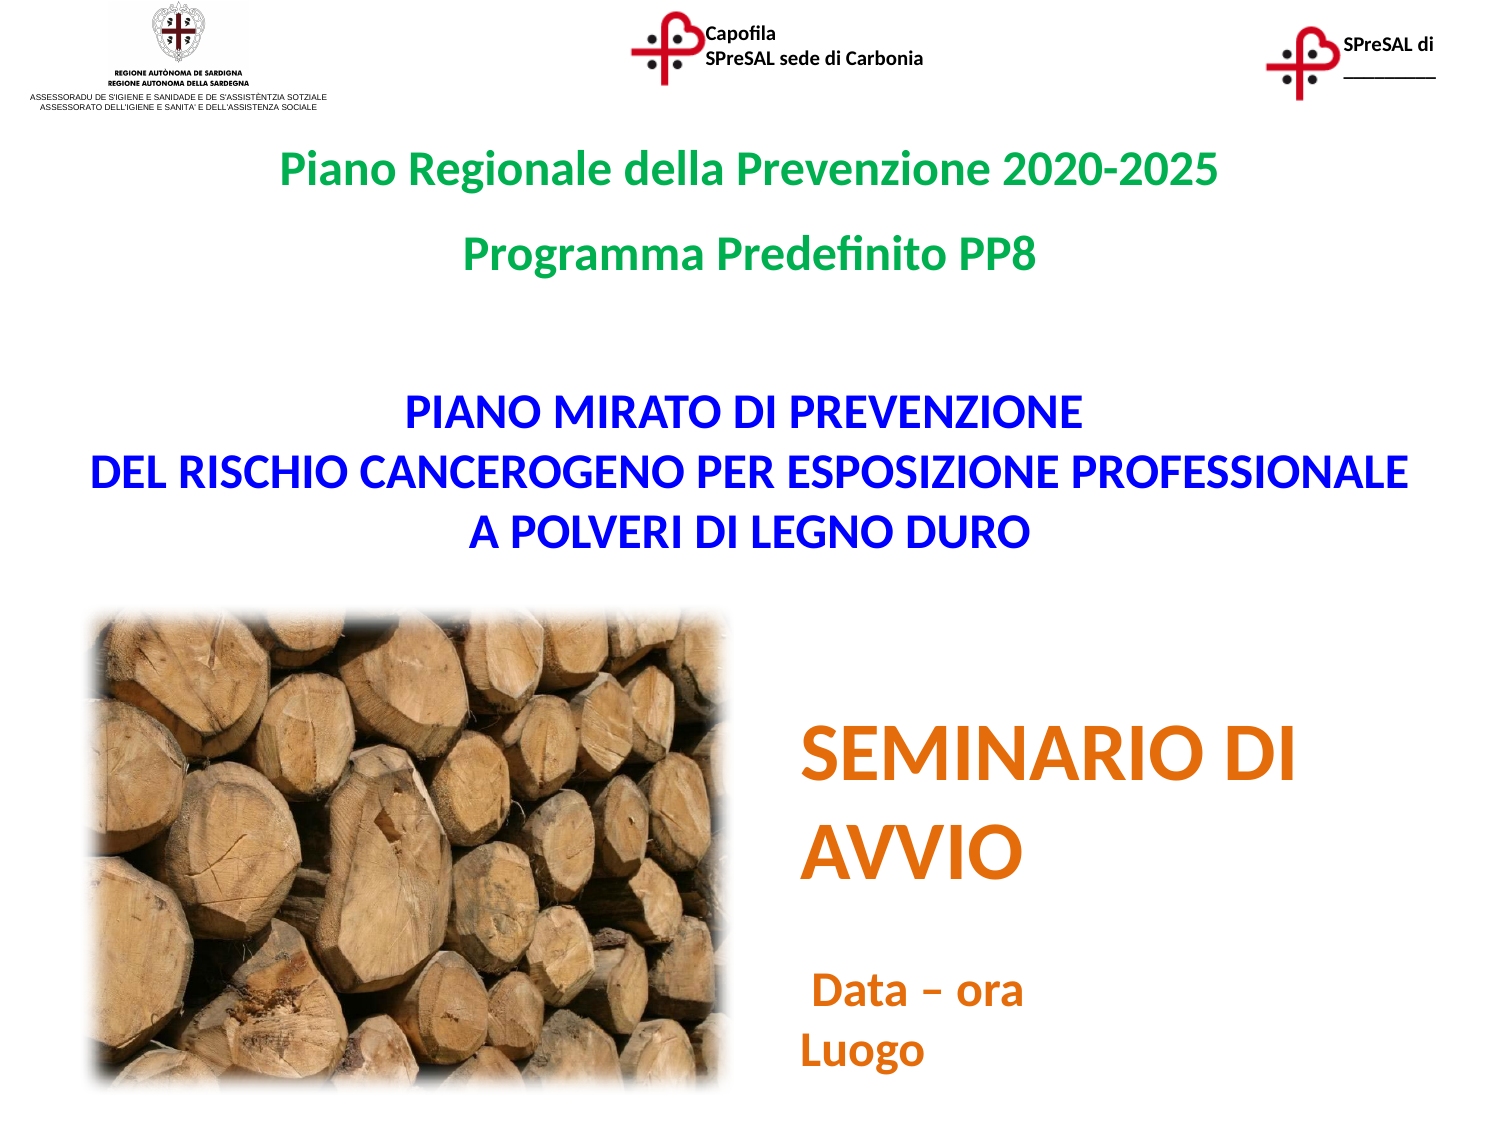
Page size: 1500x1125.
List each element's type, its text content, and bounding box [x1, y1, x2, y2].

text_box Capofila SPreSAL sede di Carbonia [718, 12, 991, 77]
picture [0, 1, 413, 122]
text_box SEMINARIO DI AVVIO Data – ora Luogo [785, 589, 1471, 1085]
text_box Piano Regionale della Prevenzione 2020-2025 Programma Predefinito PP8 PIANO MIRATO DI PREVENZIONE DEL RISCHIO CANCEROGENO PER ESPOSIZIONE PROFESSIONALE A POLVERI DI LEGNO DURO [71, 128, 1429, 566]
picture [1255, 15, 1348, 116]
picture [78, 603, 735, 1096]
text_box SPreSAL di _________ [1352, 23, 1497, 88]
picture [619, 1, 713, 102]
